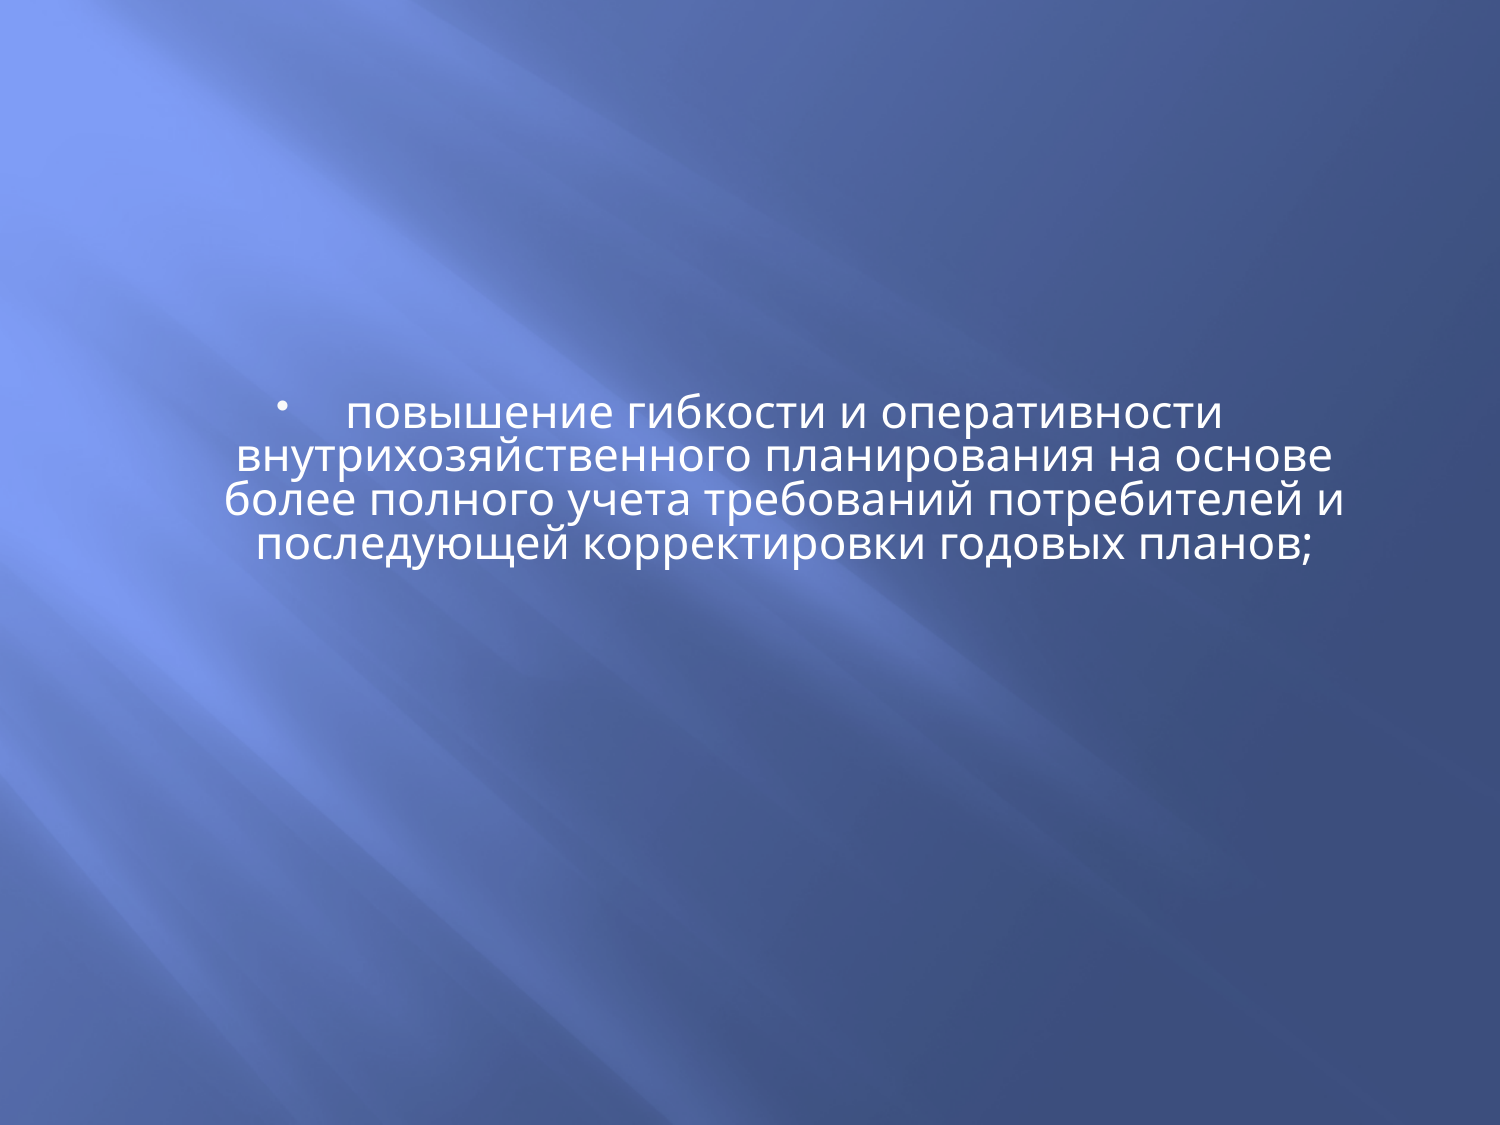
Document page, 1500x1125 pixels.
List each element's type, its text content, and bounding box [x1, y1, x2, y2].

list повышение гибкости и оперативности внутрихозяйственного планирования на основе более полного учета требований потребителей и последующей корректировки годовых планов; [64, 385, 1416, 1125]
